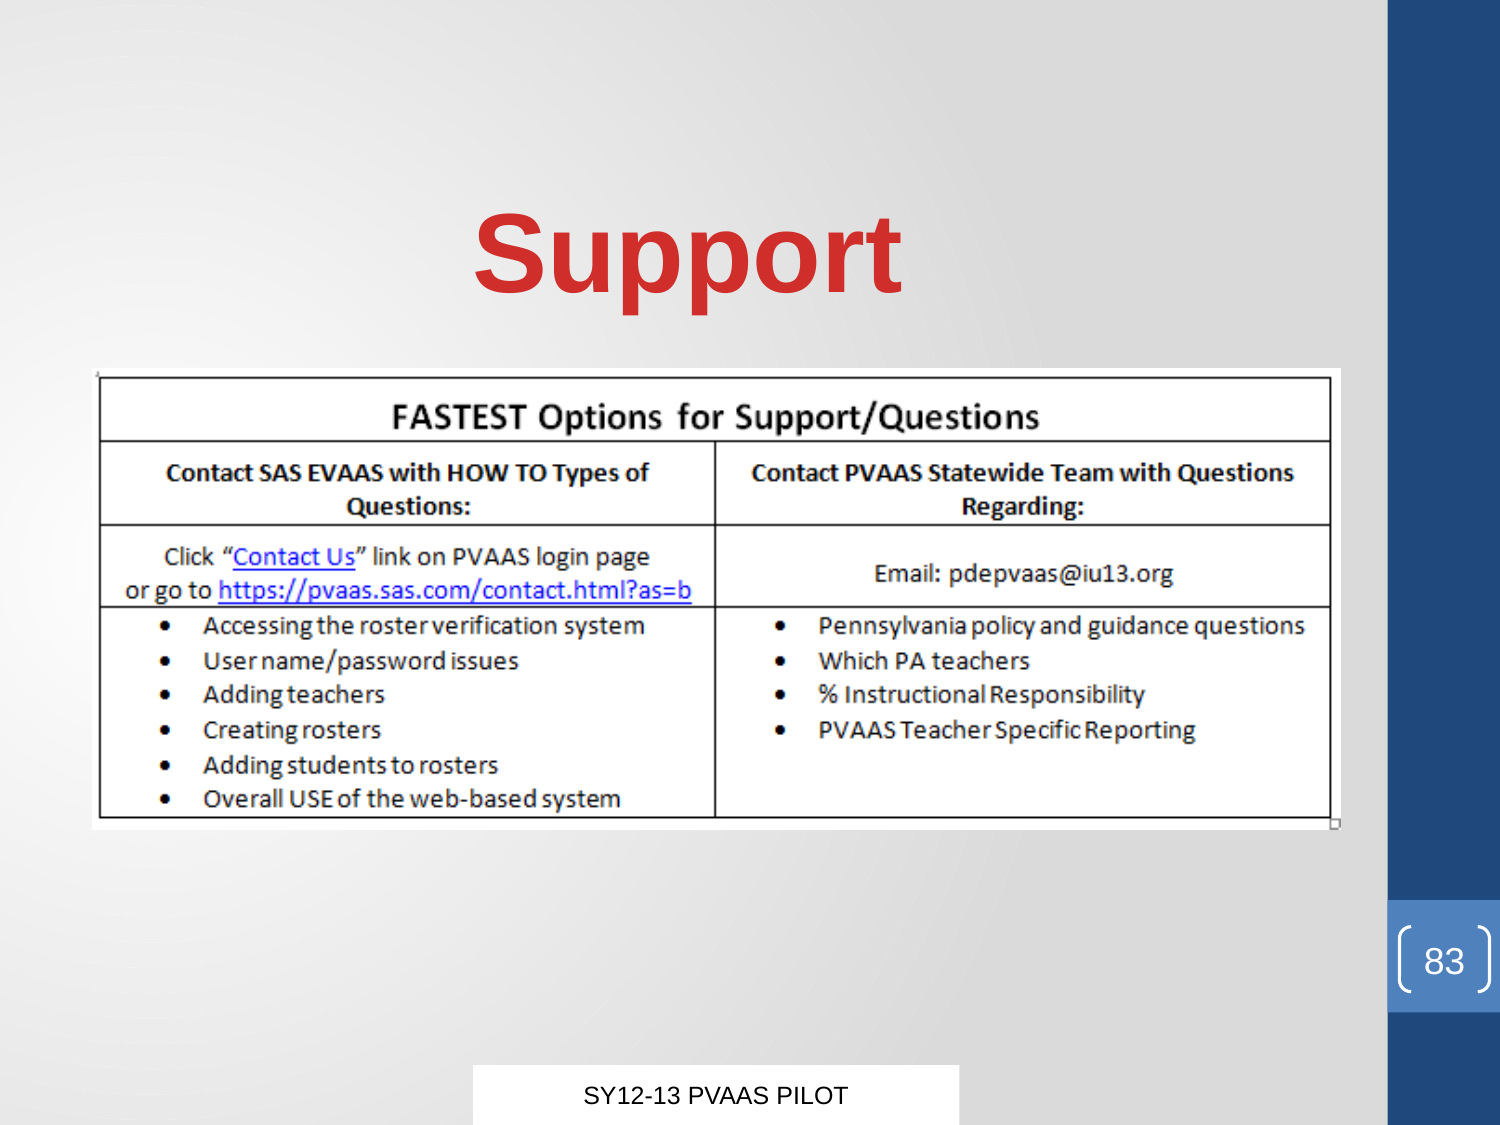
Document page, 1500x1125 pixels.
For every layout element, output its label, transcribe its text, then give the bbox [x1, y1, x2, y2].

footer SY12-13 PVAAS PILOT [473, 1065, 960, 1125]
slide_number 83 [1397, 925, 1492, 994]
picture [92, 368, 1342, 830]
text_box Support [456, 172, 919, 323]
